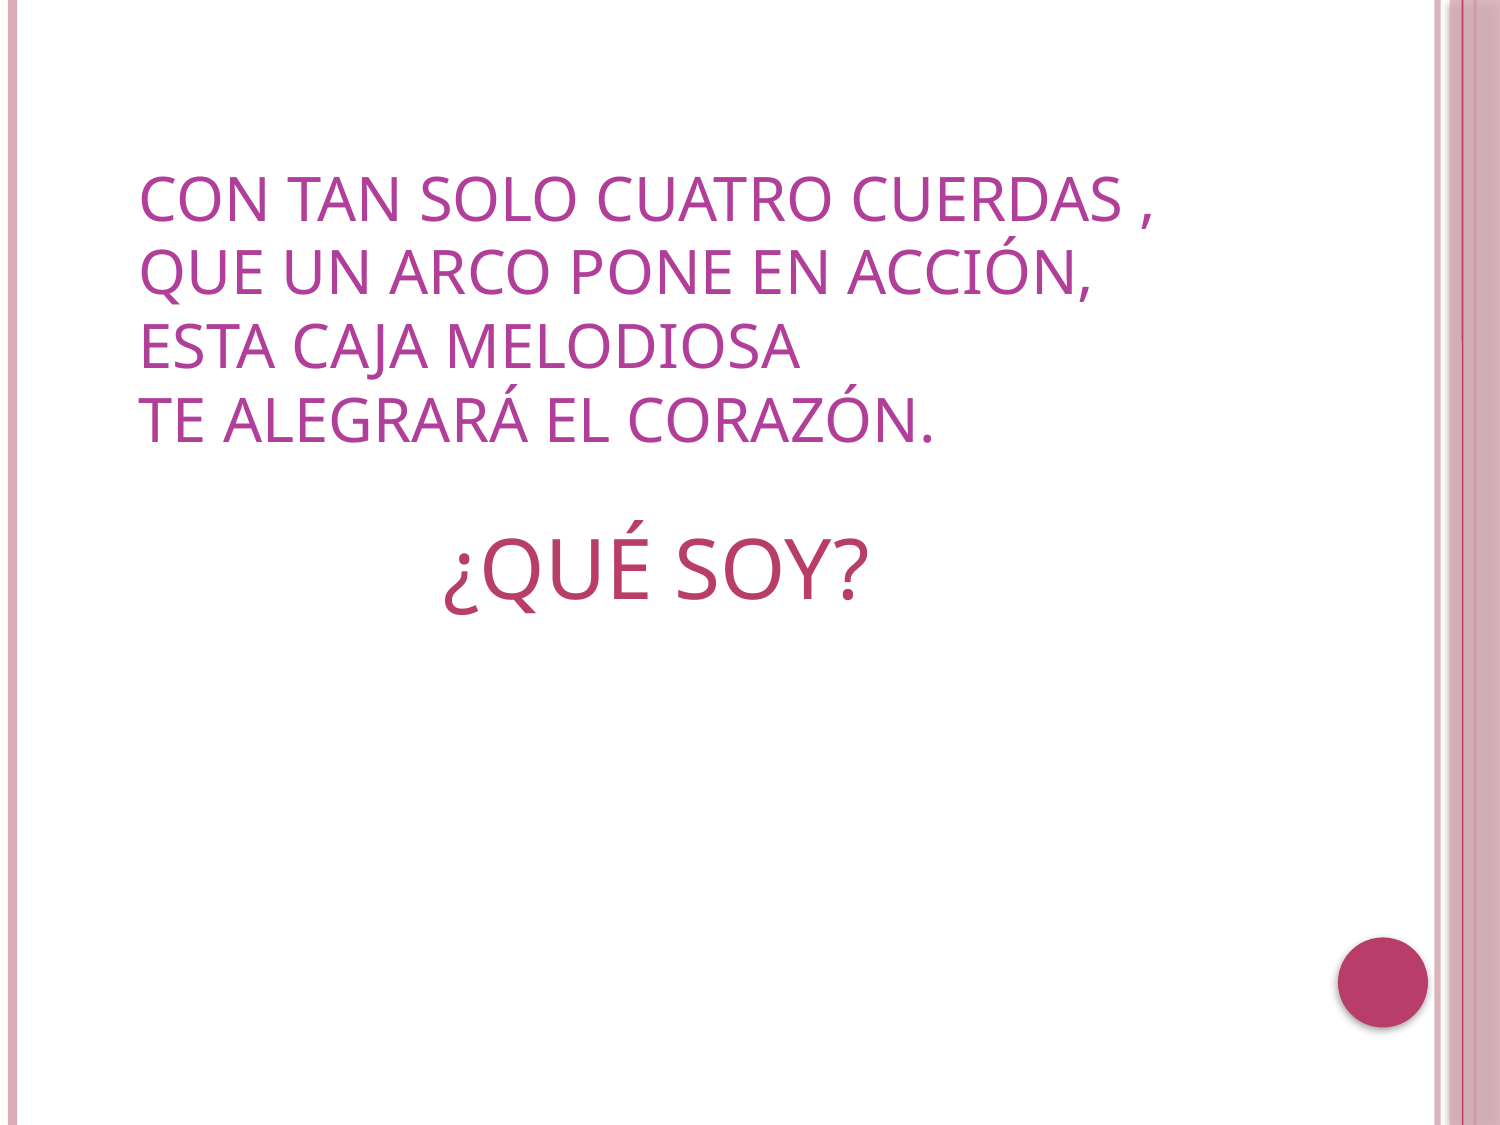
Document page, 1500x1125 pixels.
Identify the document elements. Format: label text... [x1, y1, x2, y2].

title Con tan solo cuatro cuerdas , que un arco pone en acción, esta caja melodiosa te alegrará el corazón. ¿QUÉ SOY? [123, 90, 1300, 870]
